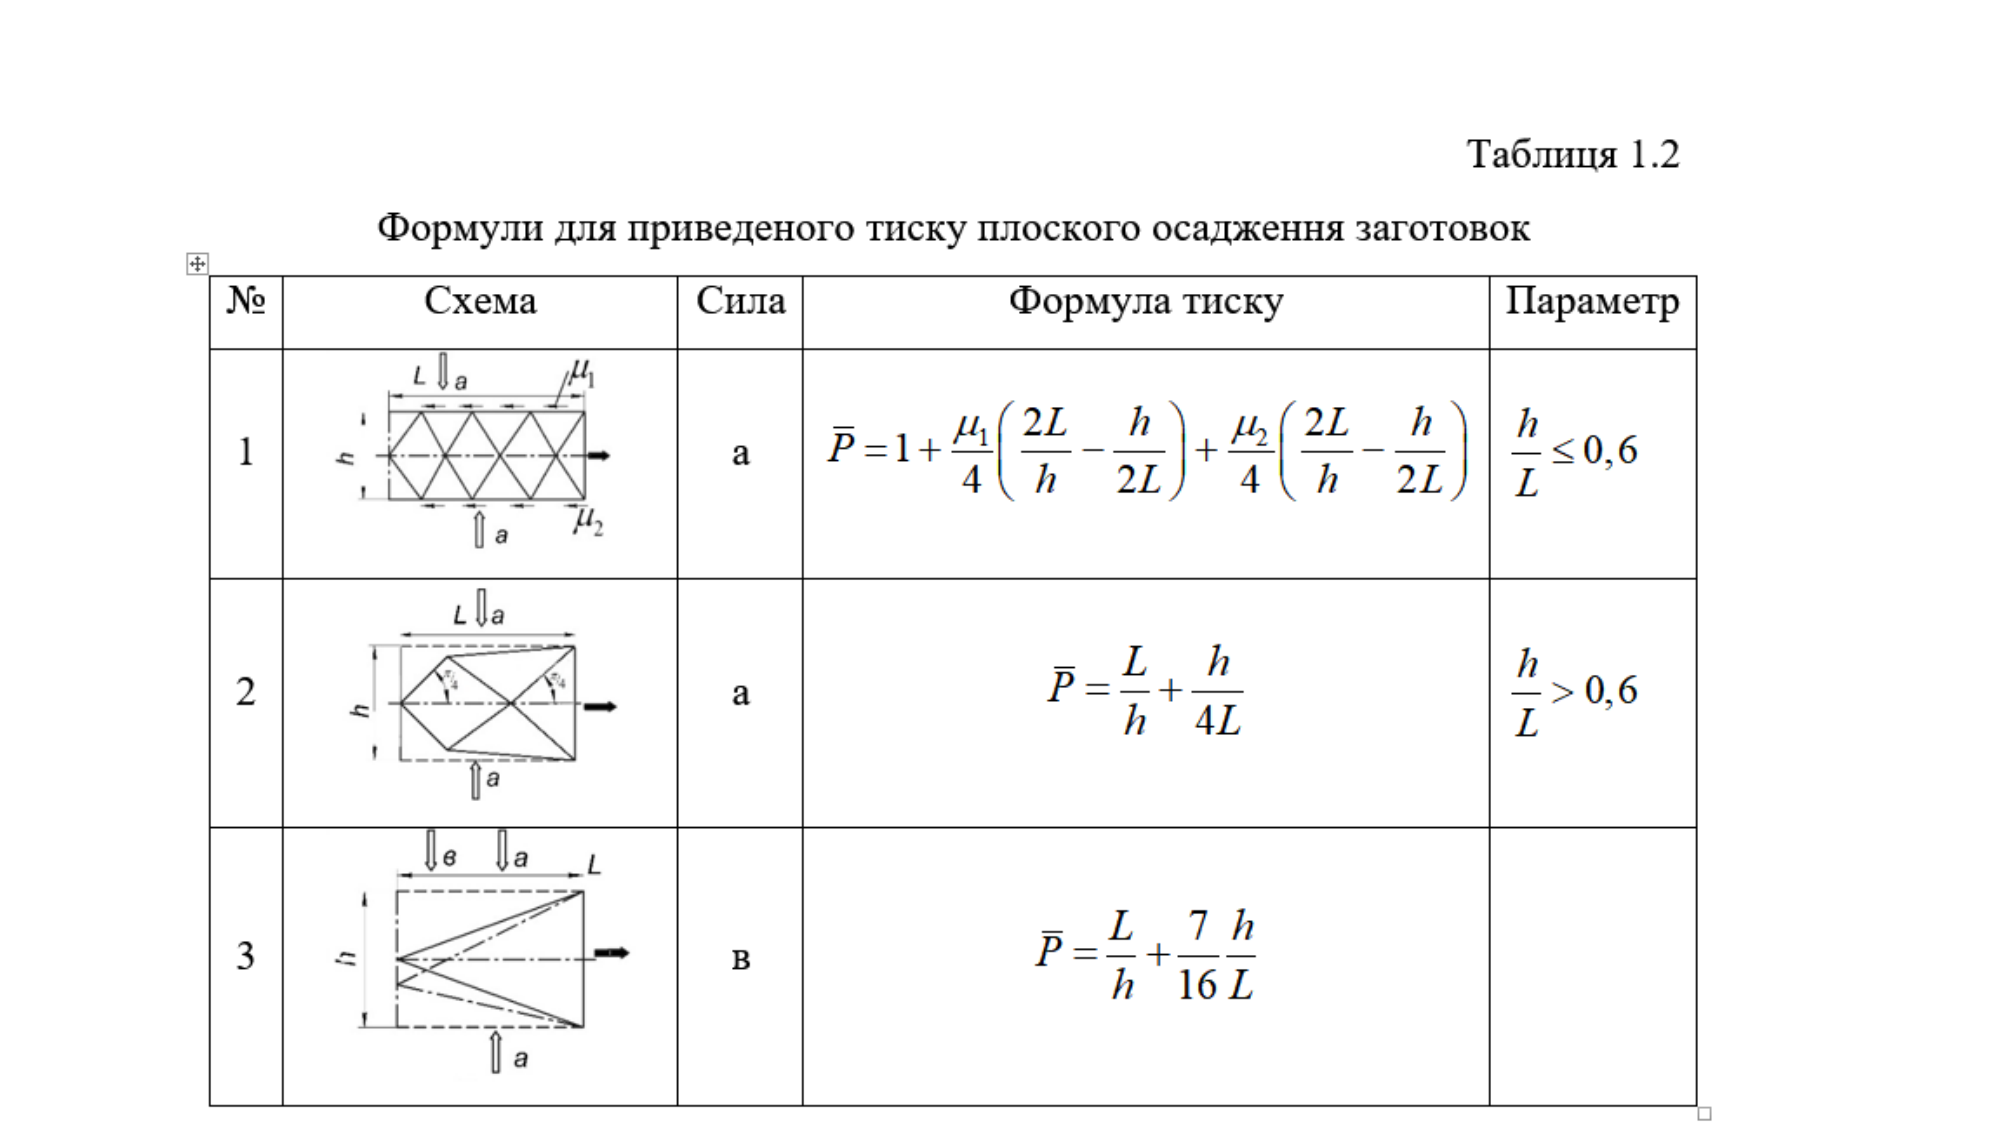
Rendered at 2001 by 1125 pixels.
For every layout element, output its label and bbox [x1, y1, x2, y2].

list [178, 126, 1731, 1125]
